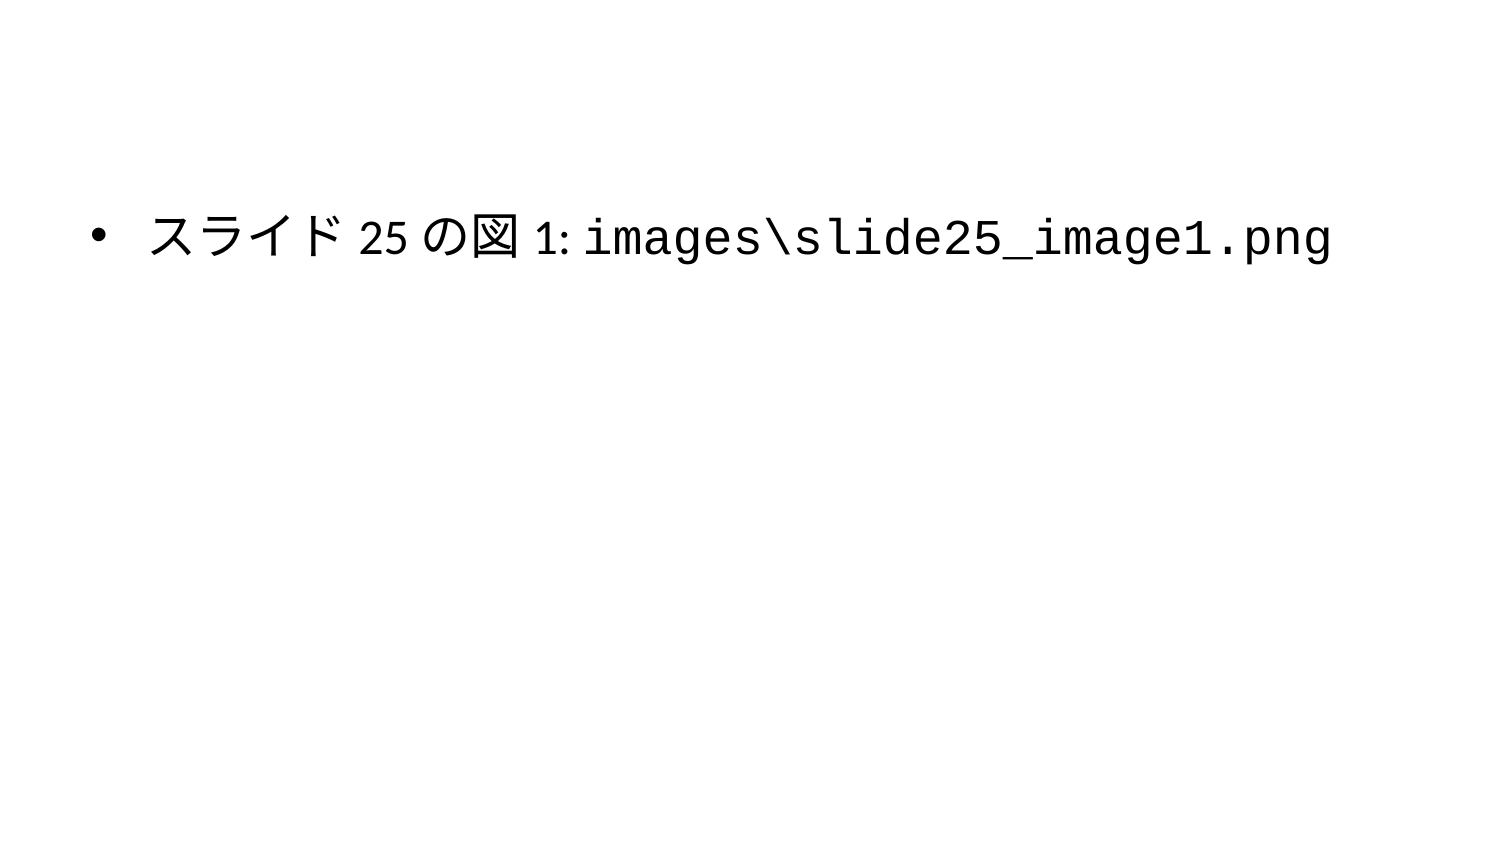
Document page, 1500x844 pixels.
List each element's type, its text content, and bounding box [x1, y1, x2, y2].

list スライド25の図1: images\slide25_image1.png [75, 196, 1425, 754]
